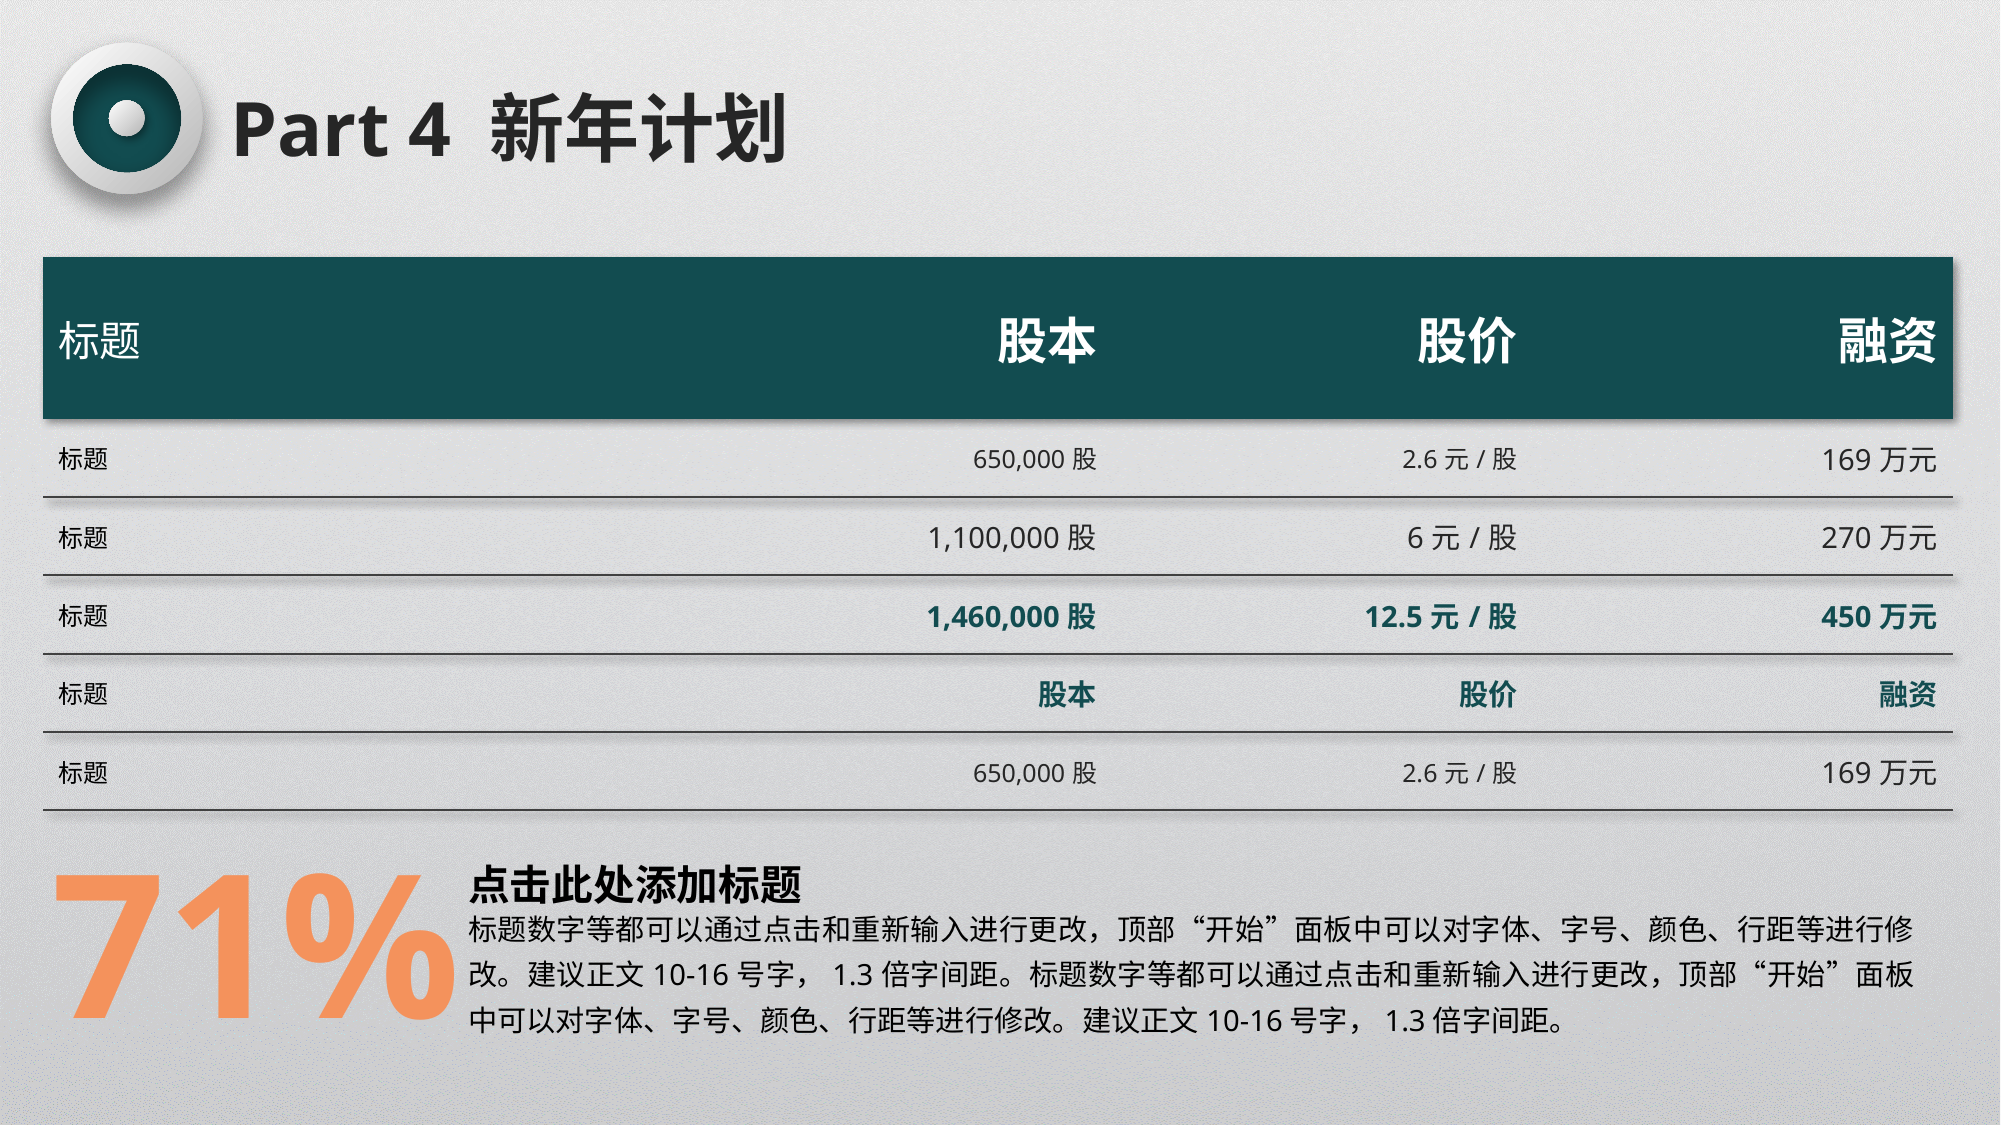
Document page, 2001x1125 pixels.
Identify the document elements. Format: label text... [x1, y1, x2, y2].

picture [0, 0, 2001, 1125]
table_cell 股价 [1112, 655, 1533, 731]
table_cell 6元/股 [1112, 498, 1533, 574]
table_cell 650,000股 [692, 419, 1112, 496]
table_cell 12.5元/股 [1112, 576, 1533, 653]
table_cell 股本 [692, 655, 1112, 731]
table_cell 169万元 [1533, 419, 1953, 496]
table_cell 标题 [43, 419, 692, 496]
table_cell 270万元 [1533, 498, 1953, 574]
text_box Part 4 新年计划 [216, 74, 805, 179]
table_header 股价 [1112, 257, 1533, 419]
table_cell 650,000股 [692, 733, 1112, 809]
text_box 标题数字等都可以通过点击和重新输入进行更改，顶部“开始”面板中可以对字体、字号、颜色、行距等进行修改。建议正文10-16号字，1.3倍字间距。标题数字等都可以通过点击和重新输入进行更改，顶部“开始”面板中可以对字体、字号、颜色、行距等进行修改。建议正文10-16号字，1.3倍字间距。 [453, 893, 1931, 1045]
table_cell 标题 [43, 655, 692, 731]
table_cell 169万元 [1533, 733, 1953, 809]
table_header 股本 [692, 257, 1112, 419]
text_box 71% [36, 811, 477, 1066]
table_cell 2.6元/股 [1112, 419, 1533, 496]
table_cell 标题 [43, 733, 692, 809]
table_cell 融资 [1533, 655, 1953, 731]
table_header 融资 [1533, 257, 1953, 419]
table_cell 1,460,000股 [692, 576, 1112, 653]
table_header 标题 [43, 257, 692, 419]
table_cell 450万元 [1533, 576, 1953, 653]
table_cell 标题 [43, 498, 692, 574]
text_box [51, 42, 203, 194]
text_box 点击此处添加标题 [453, 836, 1067, 917]
table_cell 1,100,000股 [692, 498, 1112, 574]
table_cell 标题 [43, 576, 692, 653]
table_cell 2.6元/股 [1112, 733, 1533, 809]
